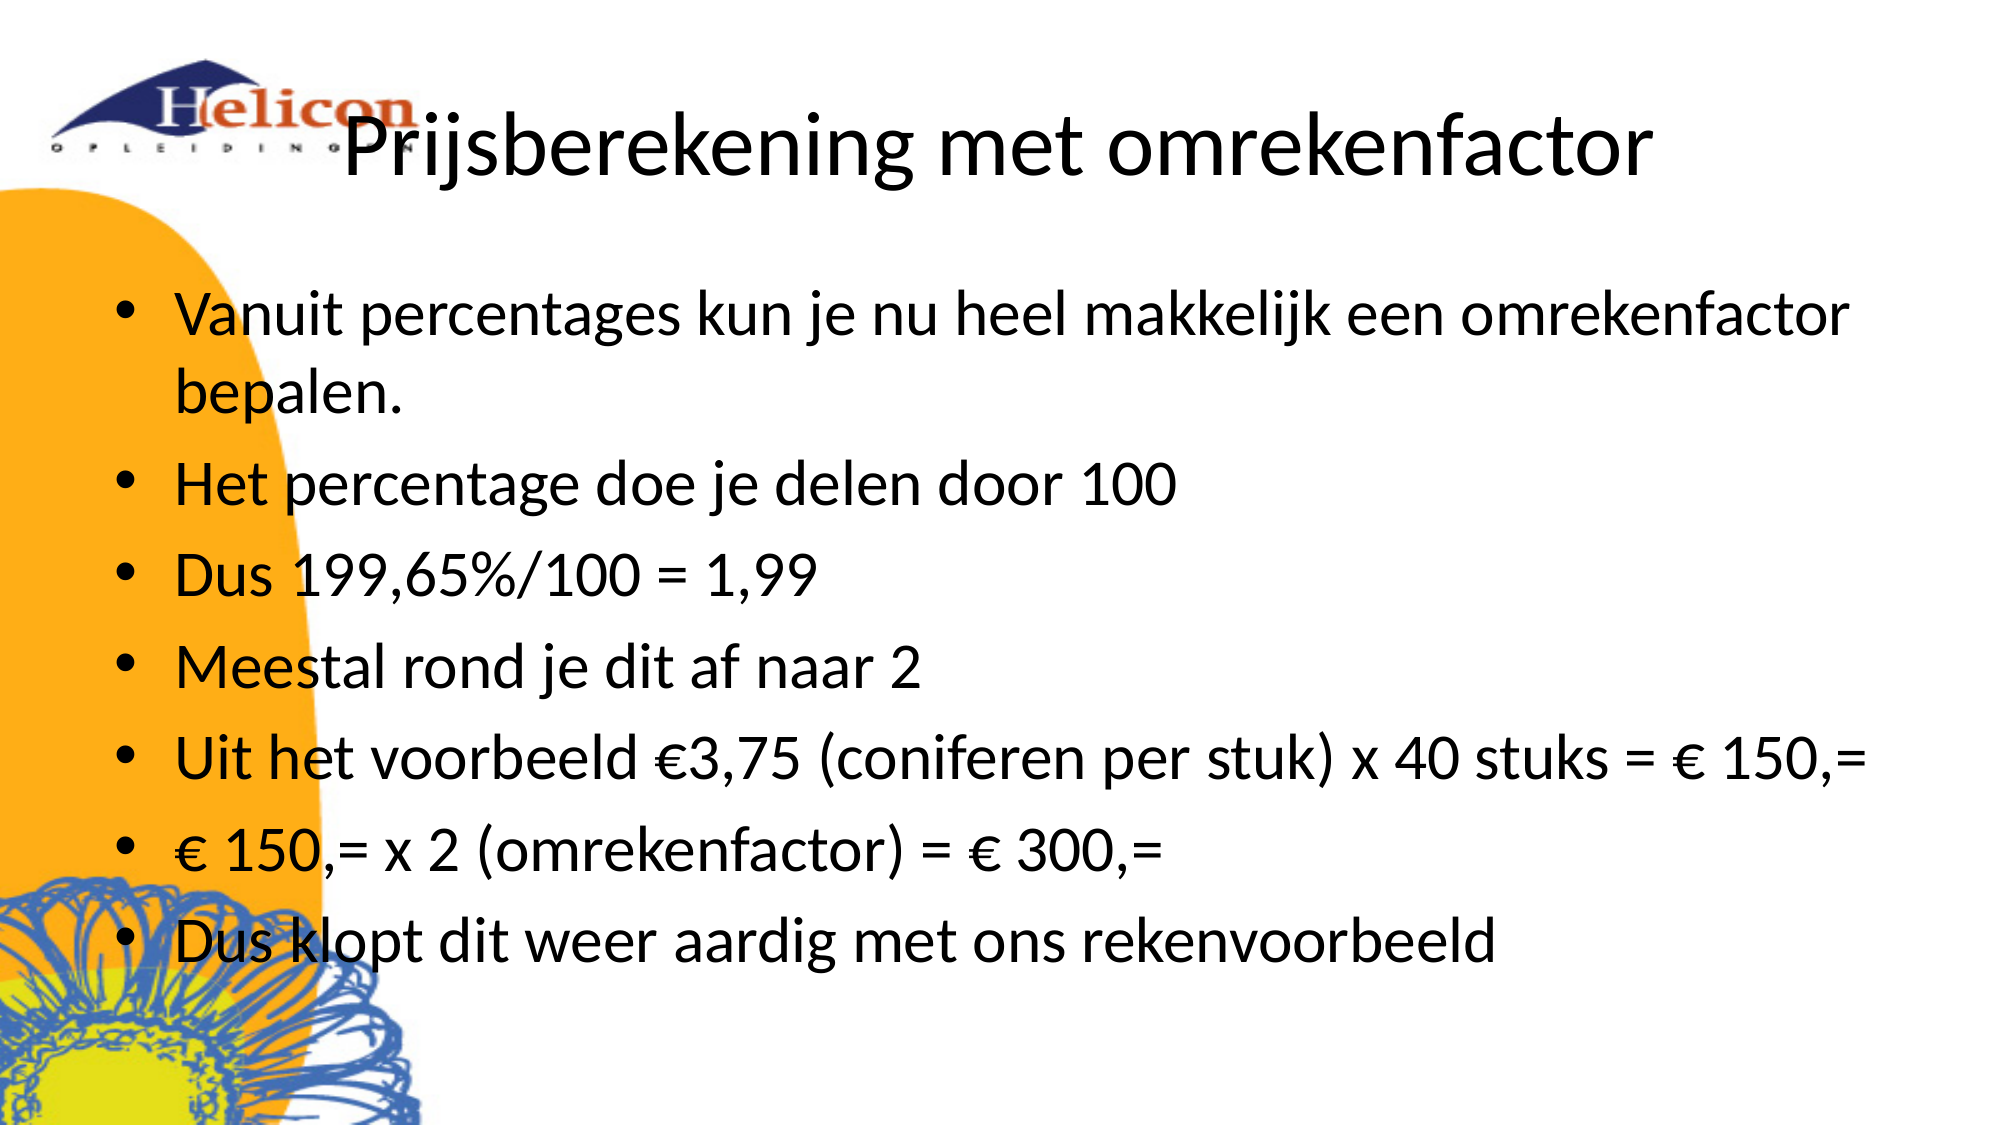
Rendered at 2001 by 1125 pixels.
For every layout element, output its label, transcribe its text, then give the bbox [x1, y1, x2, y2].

title Prijsberekening met omrekenfactor [99, 45, 1900, 233]
picture [0, 0, 2001, 1125]
list Vanuit percentages kun je nu heel makkelijk een omrekenfactor bepalen. Het percentage doe je delen door 100 Dus 199,65%/100 = 1,99 Meestal rond je dit af naar 2 Uit het voorbeeld €3,75 (coniferen per stuk) x 40 stuks = € 150,= € 150,= x 2 (omrekenfactor) = € 300,= Dus klopt dit weer aardig met ons rekenvoorbeeld [99, 262, 1900, 1005]
